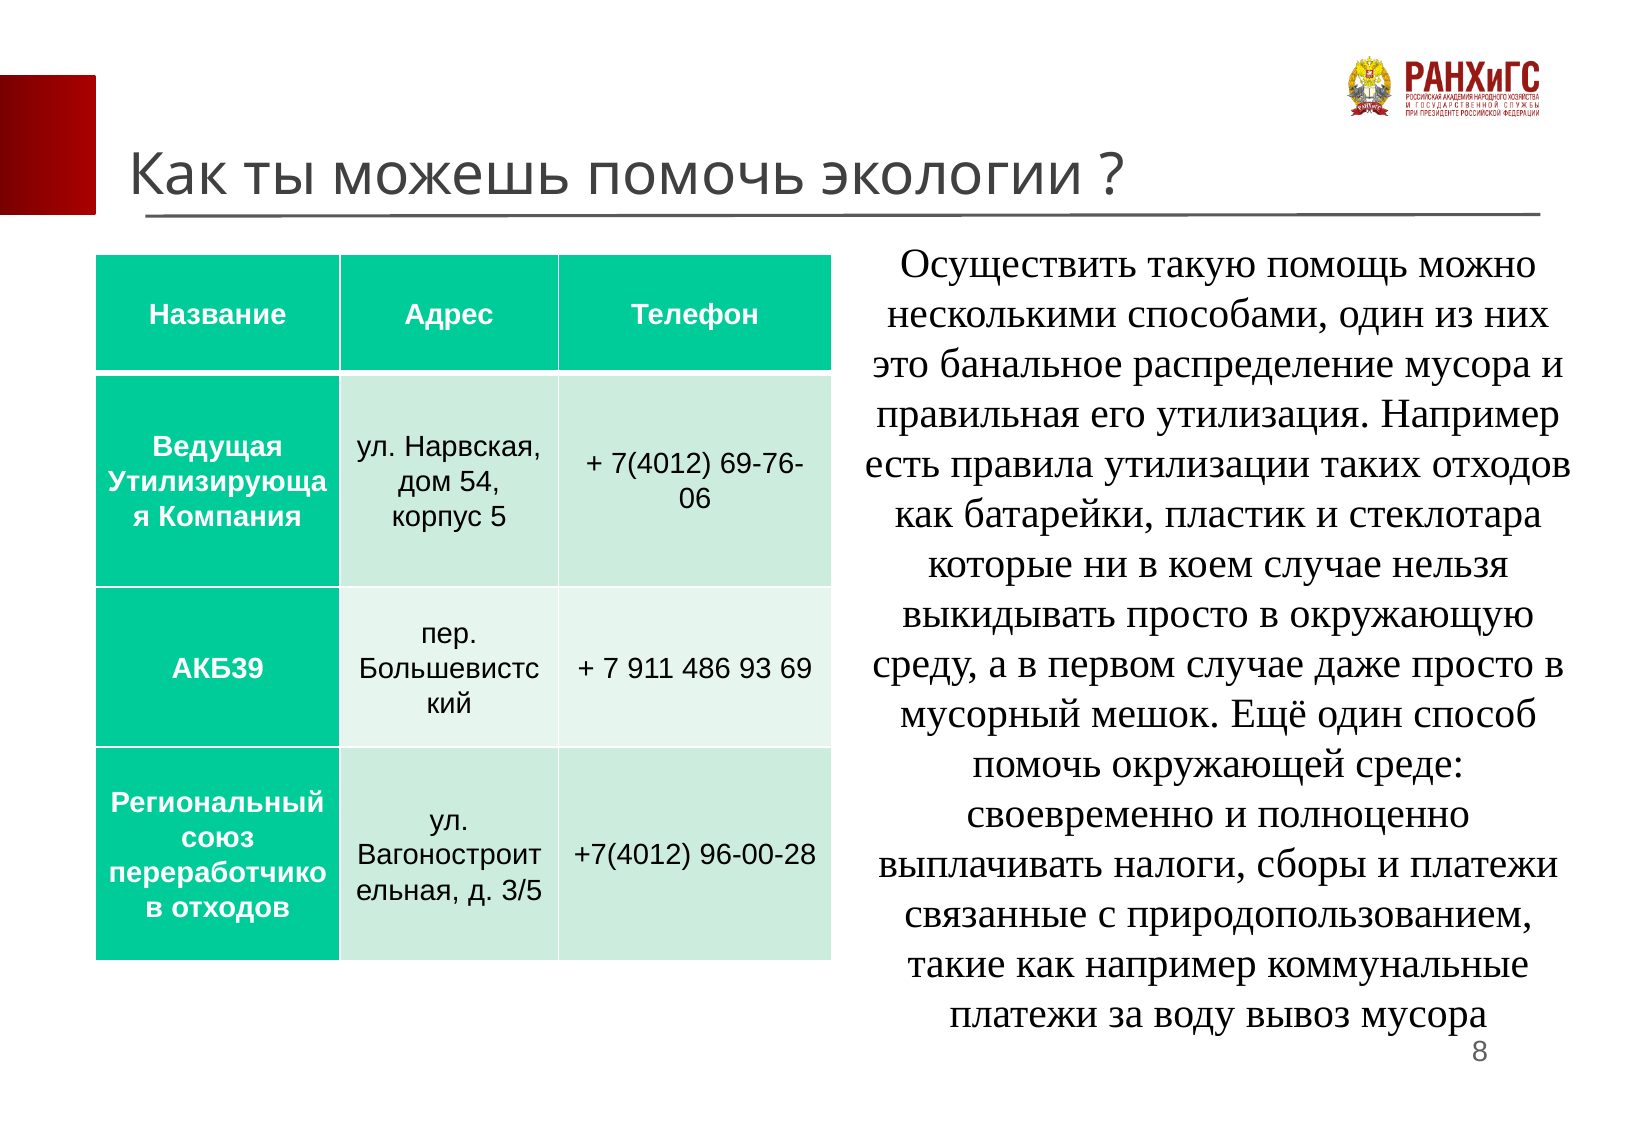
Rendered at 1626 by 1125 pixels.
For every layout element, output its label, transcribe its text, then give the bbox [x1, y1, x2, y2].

table_cell Ведущая Утилизирующая Компания [96, 376, 339, 586]
table_cell ул. Вагоностроительная, д. 3/5 [341, 748, 558, 960]
picture [730, 0, 894, 895]
table_header Адрес [341, 255, 558, 370]
table_cell пер. Большевистский [341, 588, 558, 746]
picture [1347, 56, 1540, 117]
text_box [0, 75, 96, 215]
table_cell Региональный союз переработчиков отходов [96, 748, 339, 960]
text_box Как ты можешь помочь экологии ? [901, 128, 1239, 214]
table_cell + 7(4012) 69-76-06 [559, 376, 726, 586]
table_header Название [96, 255, 339, 370]
table_header Телефон [559, 255, 726, 370]
table_cell ул. Нарвская, дом 54, корпус 5 [341, 376, 558, 586]
table_cell +7(4012) 96-00-28 [559, 748, 831, 960]
text_box Осуществить такую помощь можно несколькими способами, один из них это банальное распределение мусора и правильная его утилизация. Например есть правила утилизации таких отходов как батарейки, пластик и стеклотара которые ни в коем случае нельзя выкидывать просто в окружающую среду, а в первом случае даже просто в мусорный мешок. Ещё один способ помочь окружающей среде: своевременно и полноценно выплачивать налоги, сборы и платежи связанные с природопользованием, такие как например коммунальные платежи за воду вывоз мусора [842, 228, 1595, 1125]
table_cell АКБ39 [96, 588, 339, 746]
table_cell + 7 911 486 93 69 [559, 588, 726, 746]
text_box Как ты можешь помочь экологии ? [30, 128, 726, 214]
